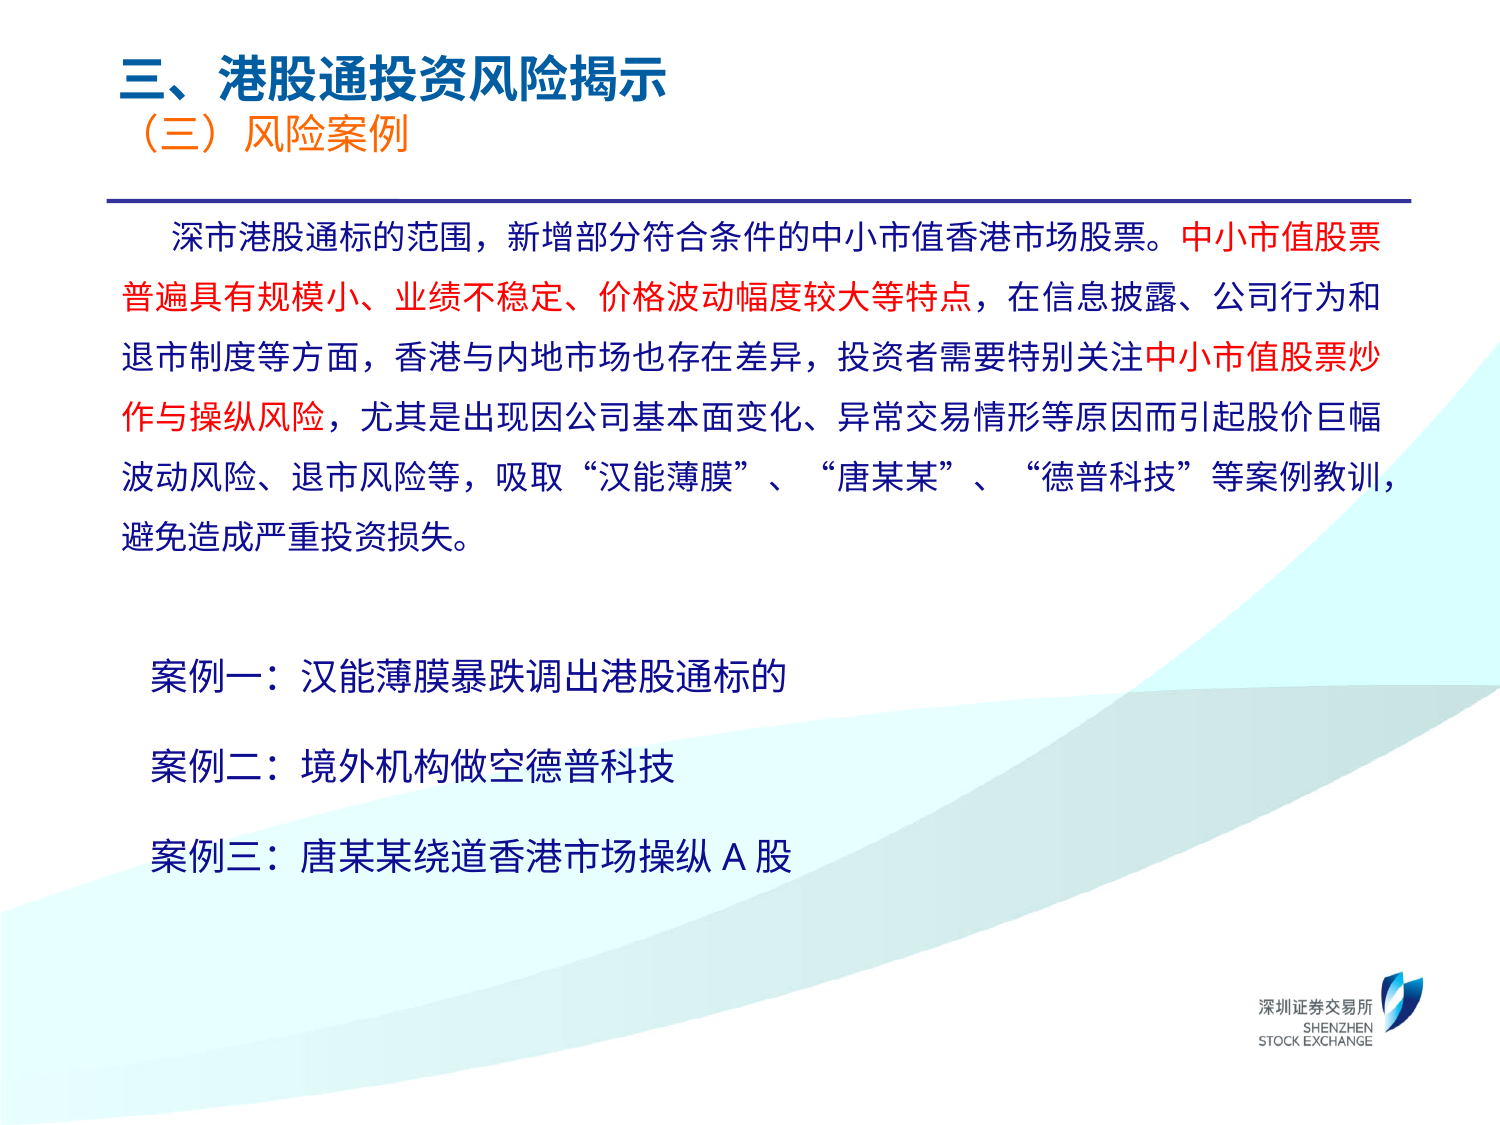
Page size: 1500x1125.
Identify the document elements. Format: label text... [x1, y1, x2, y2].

text_box 深市港股通标的范围，新增部分符合条件的中小市值香港市场股票。中小市值股票普遍具有规模小、业绩不稳定、价格波动幅度较大等特点，在信息披露、公司行为和退市制度等方面，香港与内地市场也存在差异，投资者需要特别关注中小市值股票炒作与操纵风险，尤其是出现因公司基本面变化、异常交易情形等原因而引起股价巨幅波动风险、退市风险等，吸取“汉能薄膜”、“唐某某”、“德普科技”等案例教训，避免造成严重投资损失。 [106, 189, 1397, 564]
text_box 三、港股通投资风险揭示 （三）风险案例 [106, 42, 1182, 164]
text_box 案例一：汉能薄膜暴跌调出港股通标的 案例二：境外机构做空德普科技 案例三：唐某某绕道香港市场操纵A股 [135, 645, 1353, 930]
picture [0, 0, 1500, 1125]
